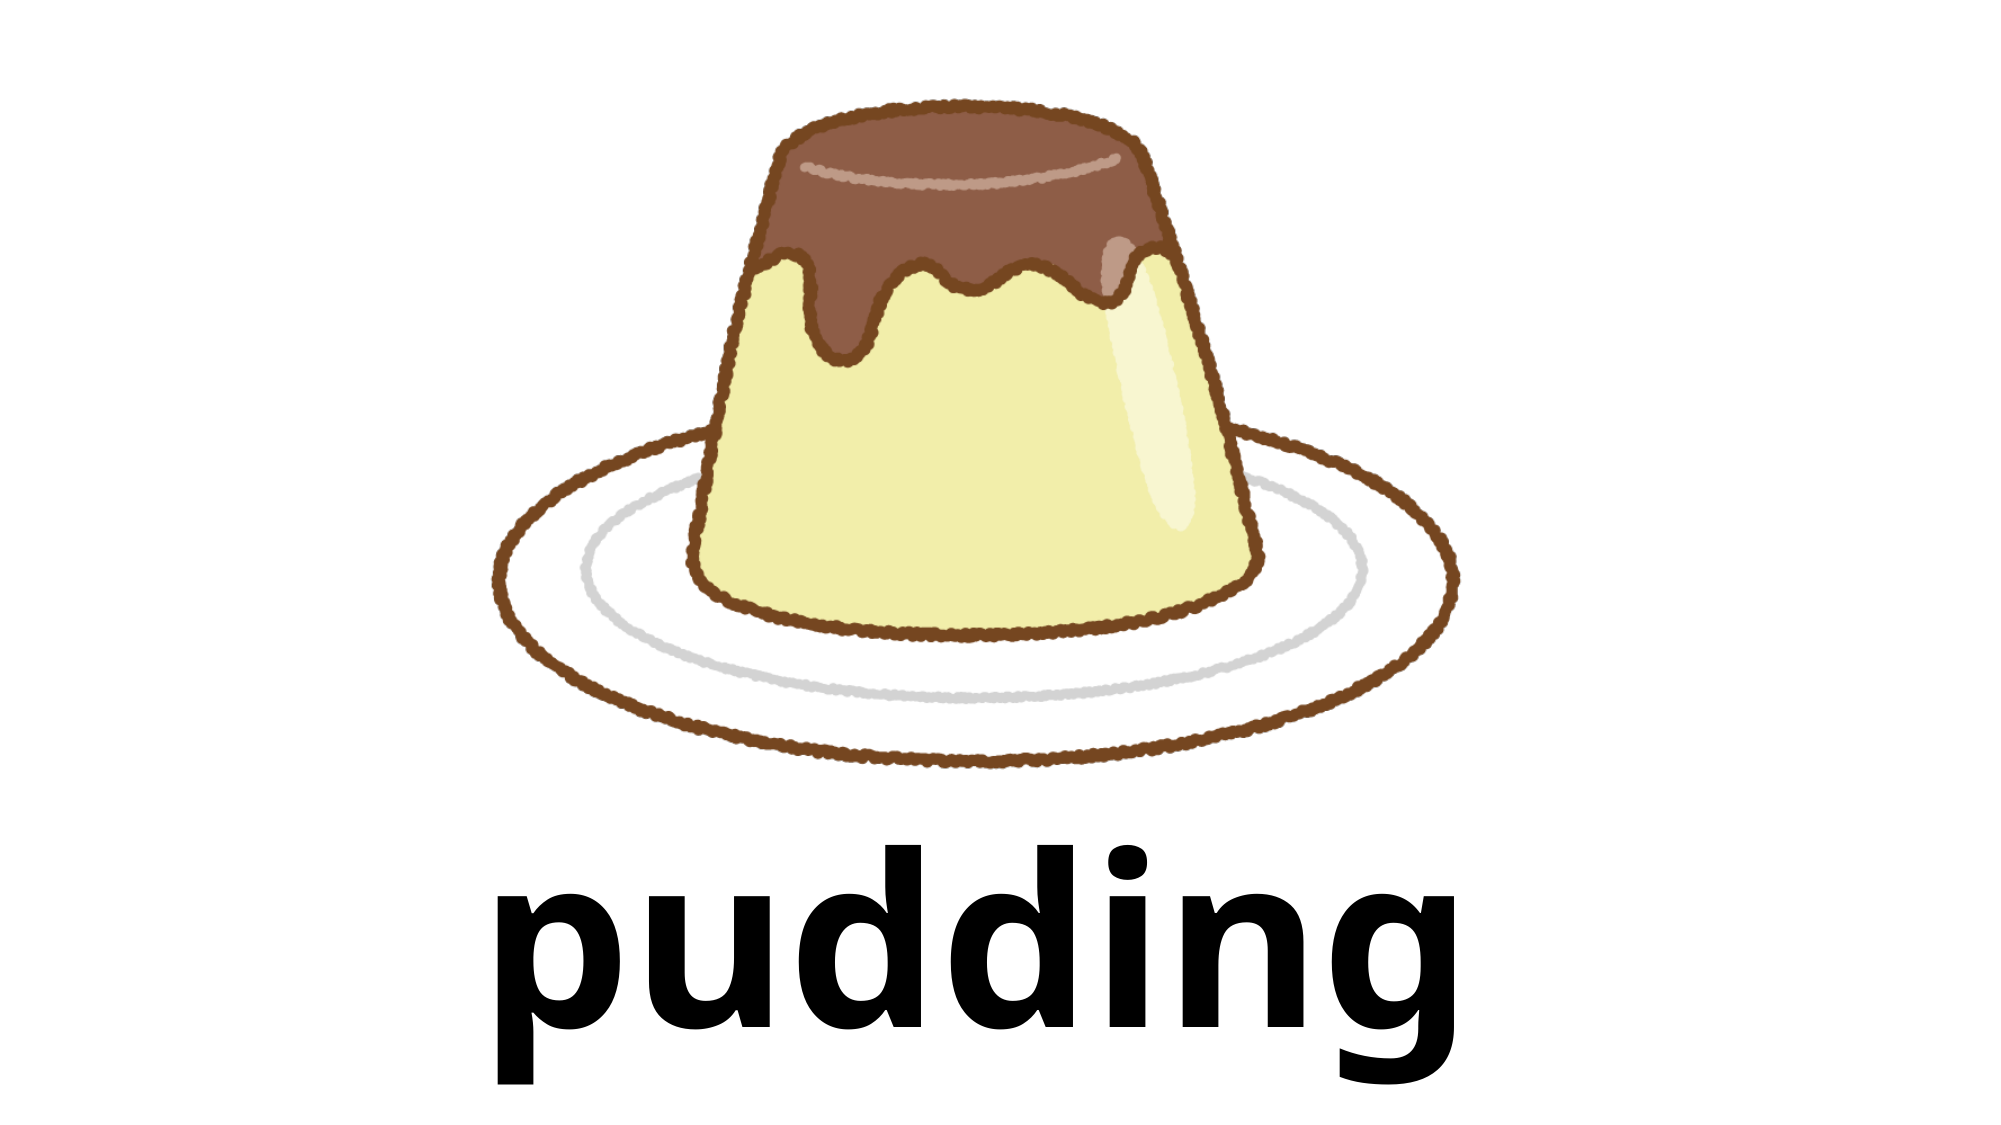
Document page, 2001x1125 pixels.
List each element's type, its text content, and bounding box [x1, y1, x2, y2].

picture [413, 0, 1539, 997]
text_box pudding [464, 997, 1489, 1083]
